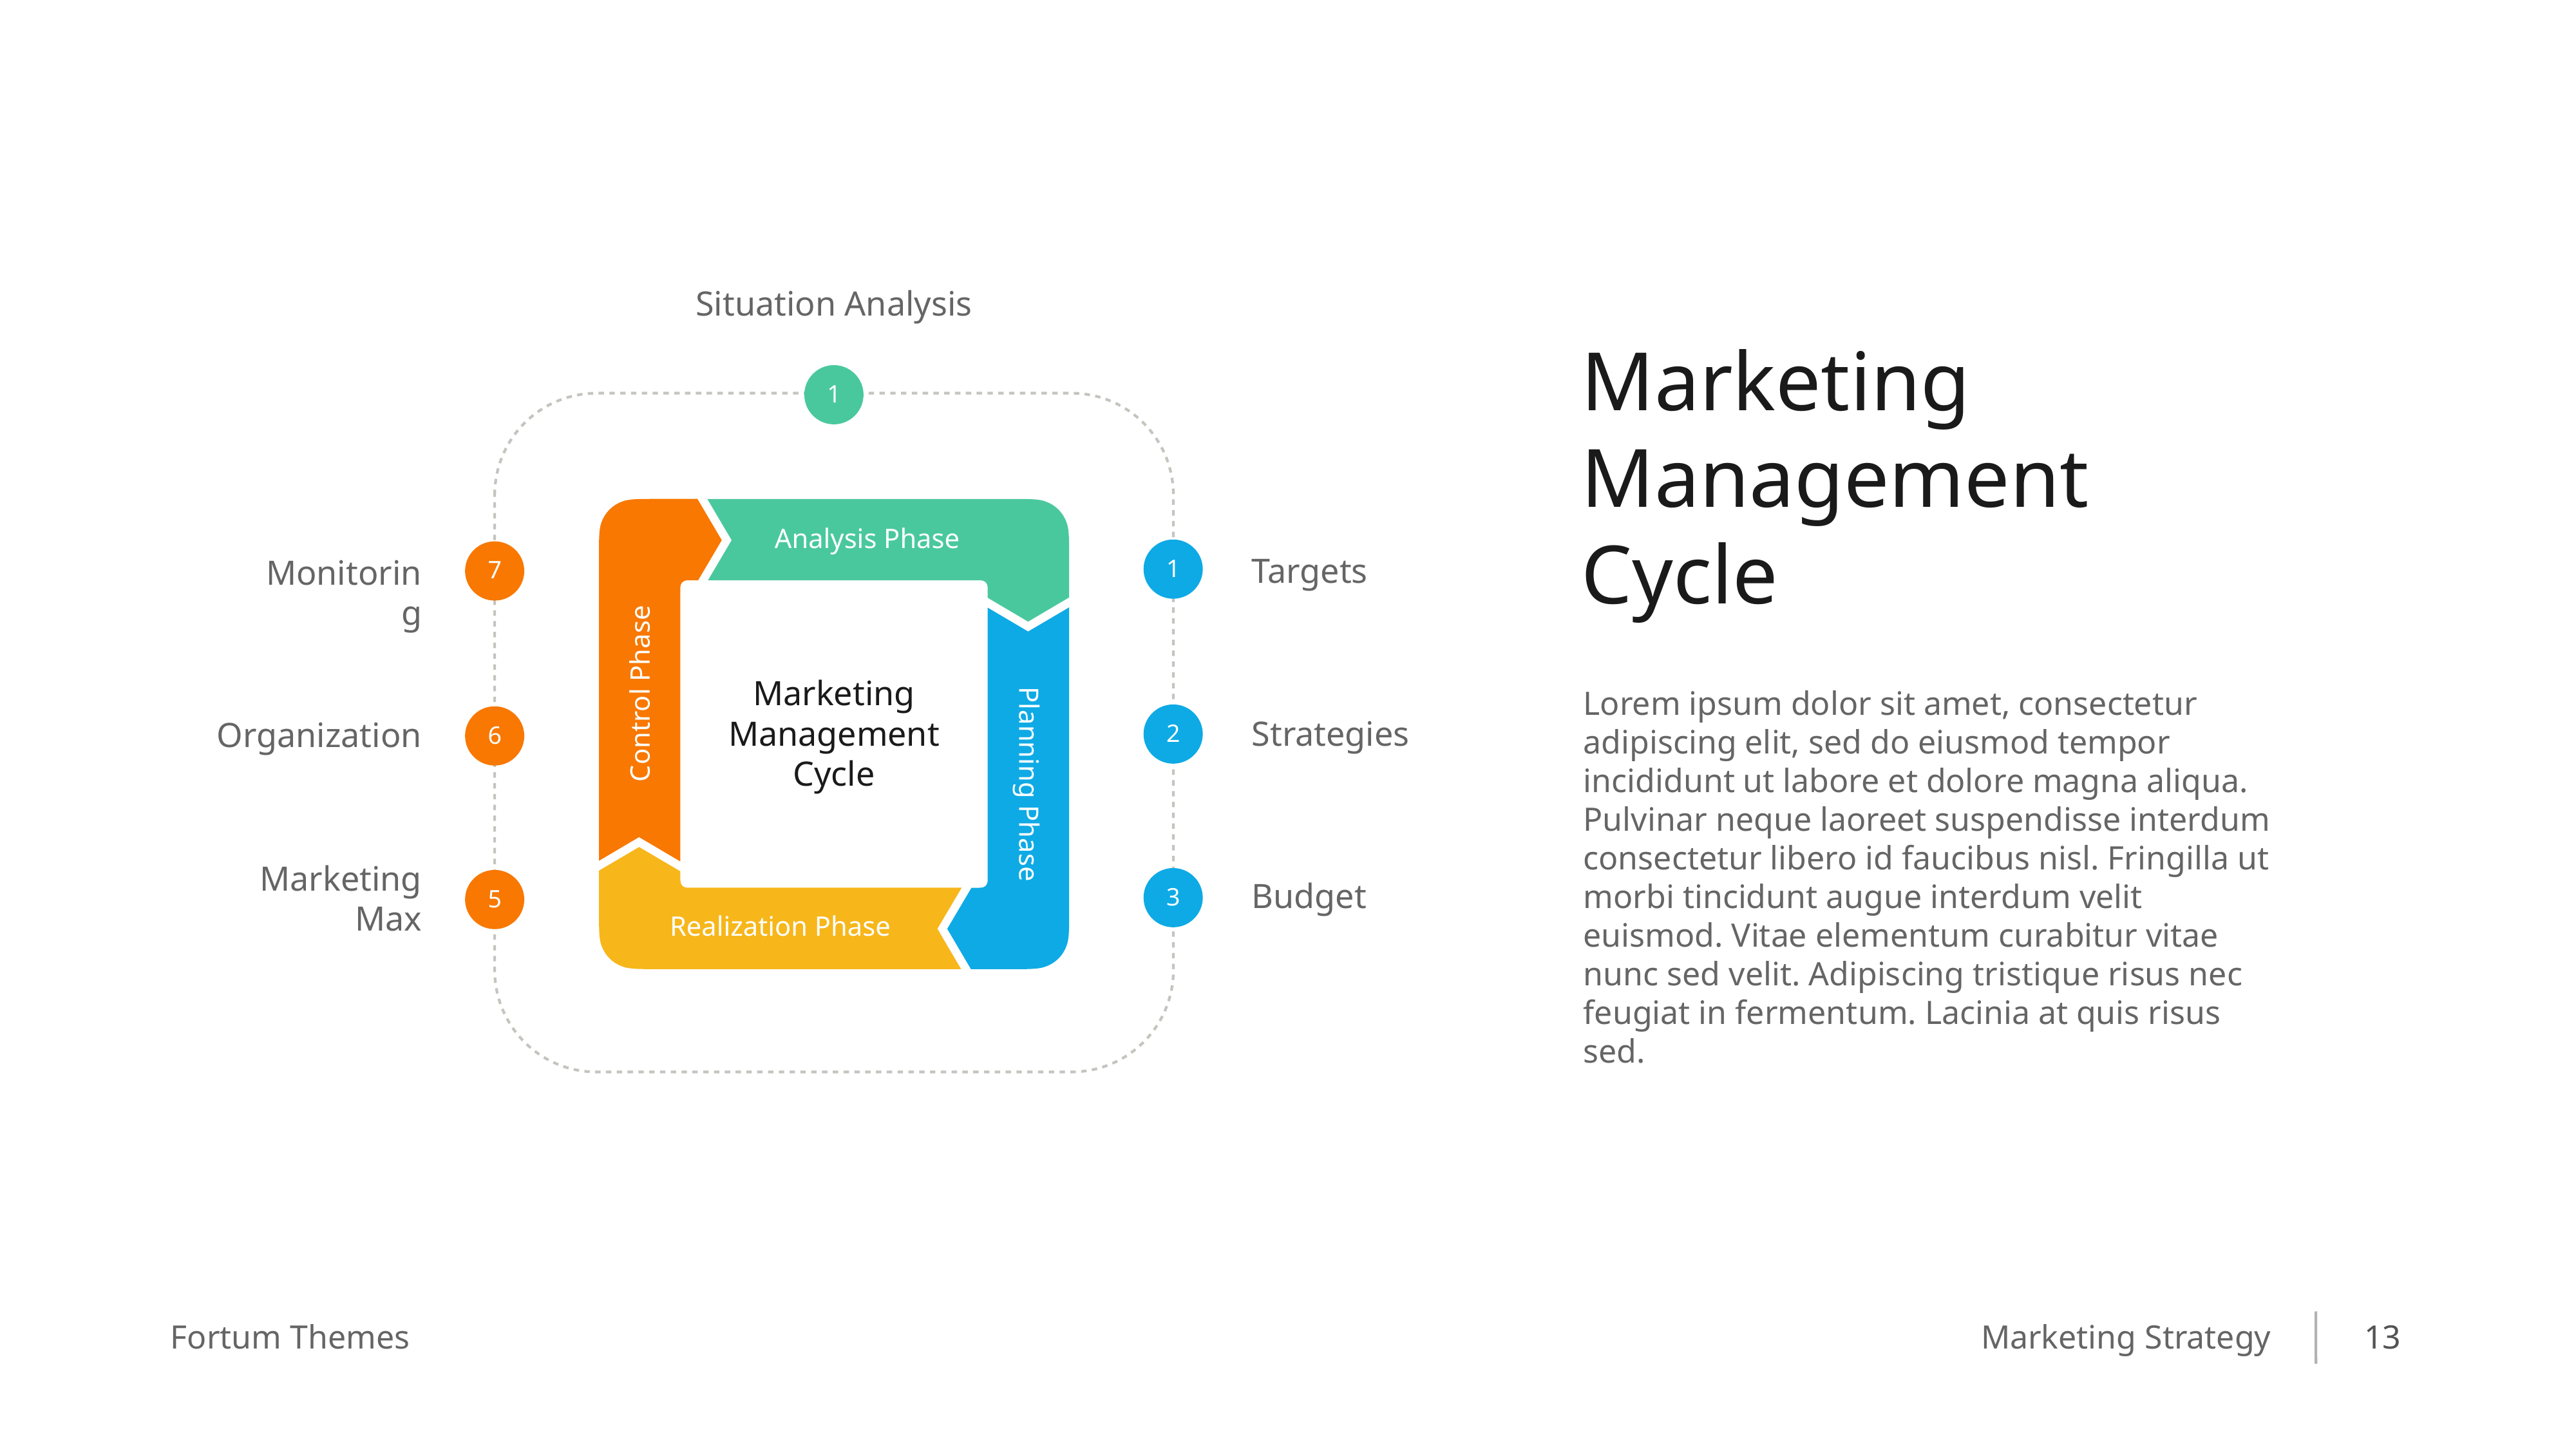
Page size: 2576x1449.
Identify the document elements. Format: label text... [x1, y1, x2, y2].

text_box Control Phase [617, 556, 661, 831]
text_box Planning Phase [1008, 647, 1052, 922]
text_box Analysis Phase [730, 516, 1005, 559]
text_box Strategies [1246, 706, 1479, 759]
text_box [707, 498, 1070, 622]
text_box Targets [1246, 544, 1399, 596]
text_box Lorem ipsum dolor sit amet, consectetur adipiscing elit, sed do eiusmod tempor incididunt ut labore et dolore magna aliqua. Pulvinar neque laoreet suspendisse interdum consectetur libero id faucibus nisl. Fringilla ut morbi tincidunt augue interdum velit euismod. Vitae elementum curabitur vitae nunc sed velit. Adipiscing tristique risus nec feugiat in fermentum. Lacinia at quis risus sed. [1578, 677, 2291, 1075]
text_box [495, 393, 1174, 1072]
text_box [599, 847, 962, 969]
slide_number 13 [2330, 1311, 2435, 1365]
text_box Marketing Management Cycle [675, 667, 993, 799]
text_box Marketing Max [242, 852, 428, 943]
text_box Monitoring [242, 545, 428, 638]
text_box Organization [195, 708, 428, 760]
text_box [464, 541, 526, 929]
text_box Situation Analysis [640, 277, 1028, 328]
text_box Budget [1246, 869, 1399, 921]
text_box Marketing Management Cycle [1576, 324, 2211, 625]
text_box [1142, 539, 1205, 928]
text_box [802, 365, 866, 425]
text_box [947, 607, 1070, 969]
text_box [599, 498, 722, 862]
text_box Realization Phase [643, 904, 918, 947]
